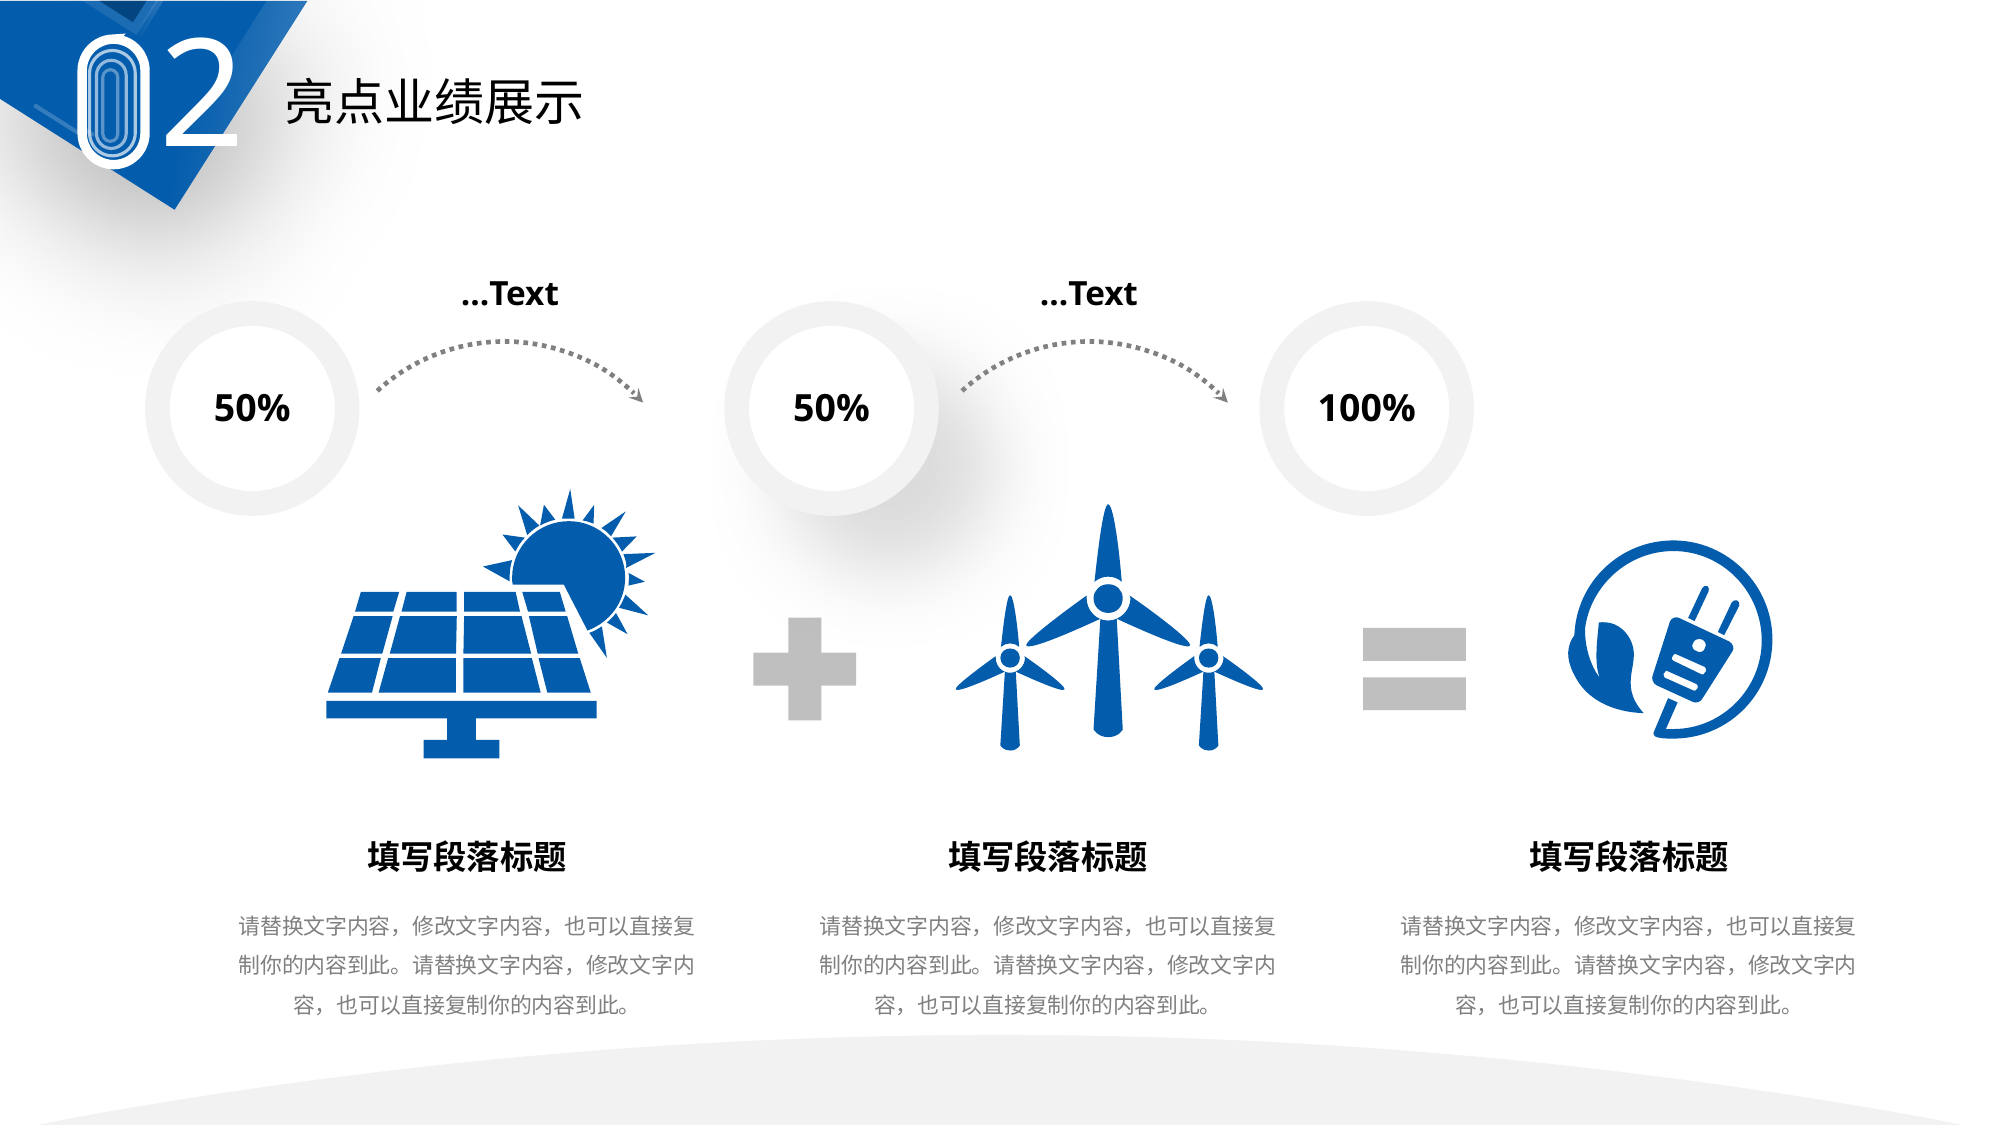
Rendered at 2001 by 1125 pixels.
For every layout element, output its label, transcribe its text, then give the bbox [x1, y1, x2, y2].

text_box [101, 68, 119, 143]
text_box 请替换文字内容，修改文字内容，也可以直接复制你的内容到此。请替换文字内容，修改文字内容，也可以直接复制你的内容到此。 [804, 892, 1292, 1025]
text_box 填写段落标题 [1514, 829, 1744, 884]
text_box [95, 59, 128, 150]
text_box [1363, 627, 1466, 661]
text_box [144, 256, 1474, 516]
text_box 填写段落标题 [352, 829, 582, 884]
text_box [81, 37, 145, 166]
text_box [88, 49, 137, 157]
text_box 请替换文字内容，修改文字内容，也可以直接复制你的内容到此。请替换文字内容，修改文字内容，也可以直接复制你的内容到此。 [223, 892, 711, 1025]
text_box [1363, 677, 1466, 711]
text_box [1563, 540, 1773, 739]
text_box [953, 516, 1266, 751]
text_box 填写段落标题 [933, 829, 1163, 884]
text_box [753, 617, 857, 721]
text_box 亮点业绩展示 [284, 69, 643, 130]
text_box 2 [145, 0, 214, 185]
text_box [326, 516, 656, 759]
text_box 请替换文字内容，修改文字内容，也可以直接复制你的内容到此。请替换文字内容，修改文字内容，也可以直接复制你的内容到此。 [1385, 892, 1873, 1025]
